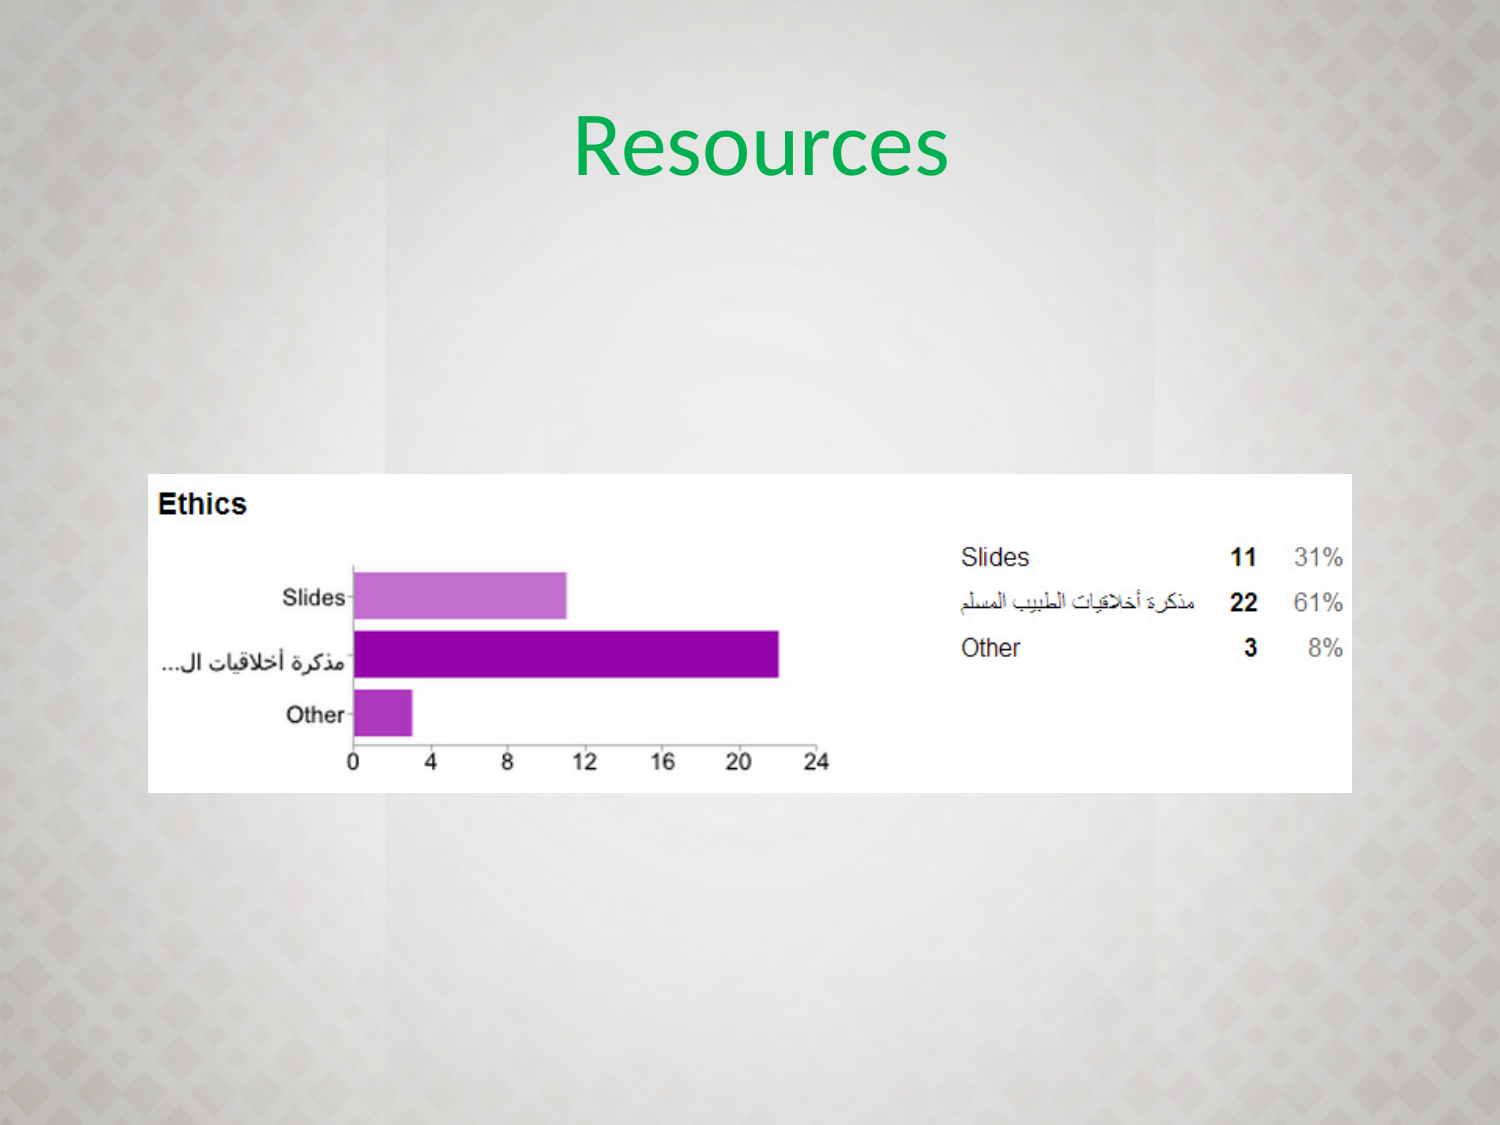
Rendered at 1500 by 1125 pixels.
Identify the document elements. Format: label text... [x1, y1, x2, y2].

title Resources [75, 45, 1425, 233]
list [148, 474, 1352, 794]
picture [0, 0, 1500, 1125]
